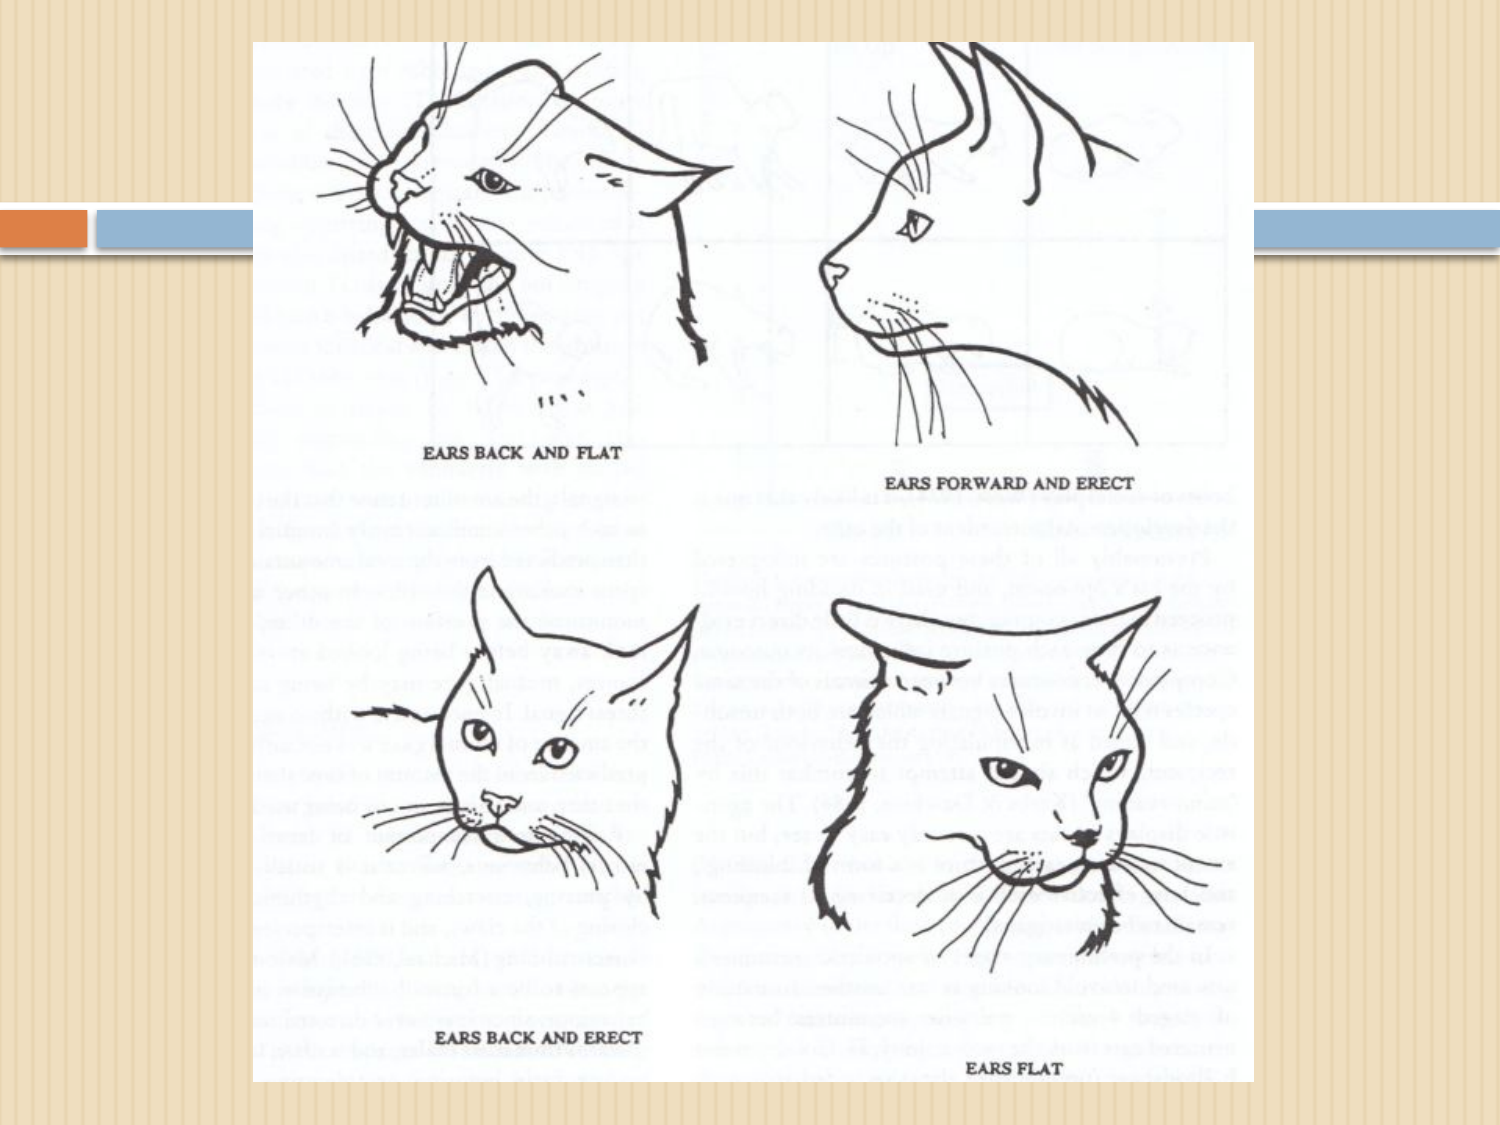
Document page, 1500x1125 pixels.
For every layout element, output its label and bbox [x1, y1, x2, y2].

picture [253, 42, 1255, 1083]
